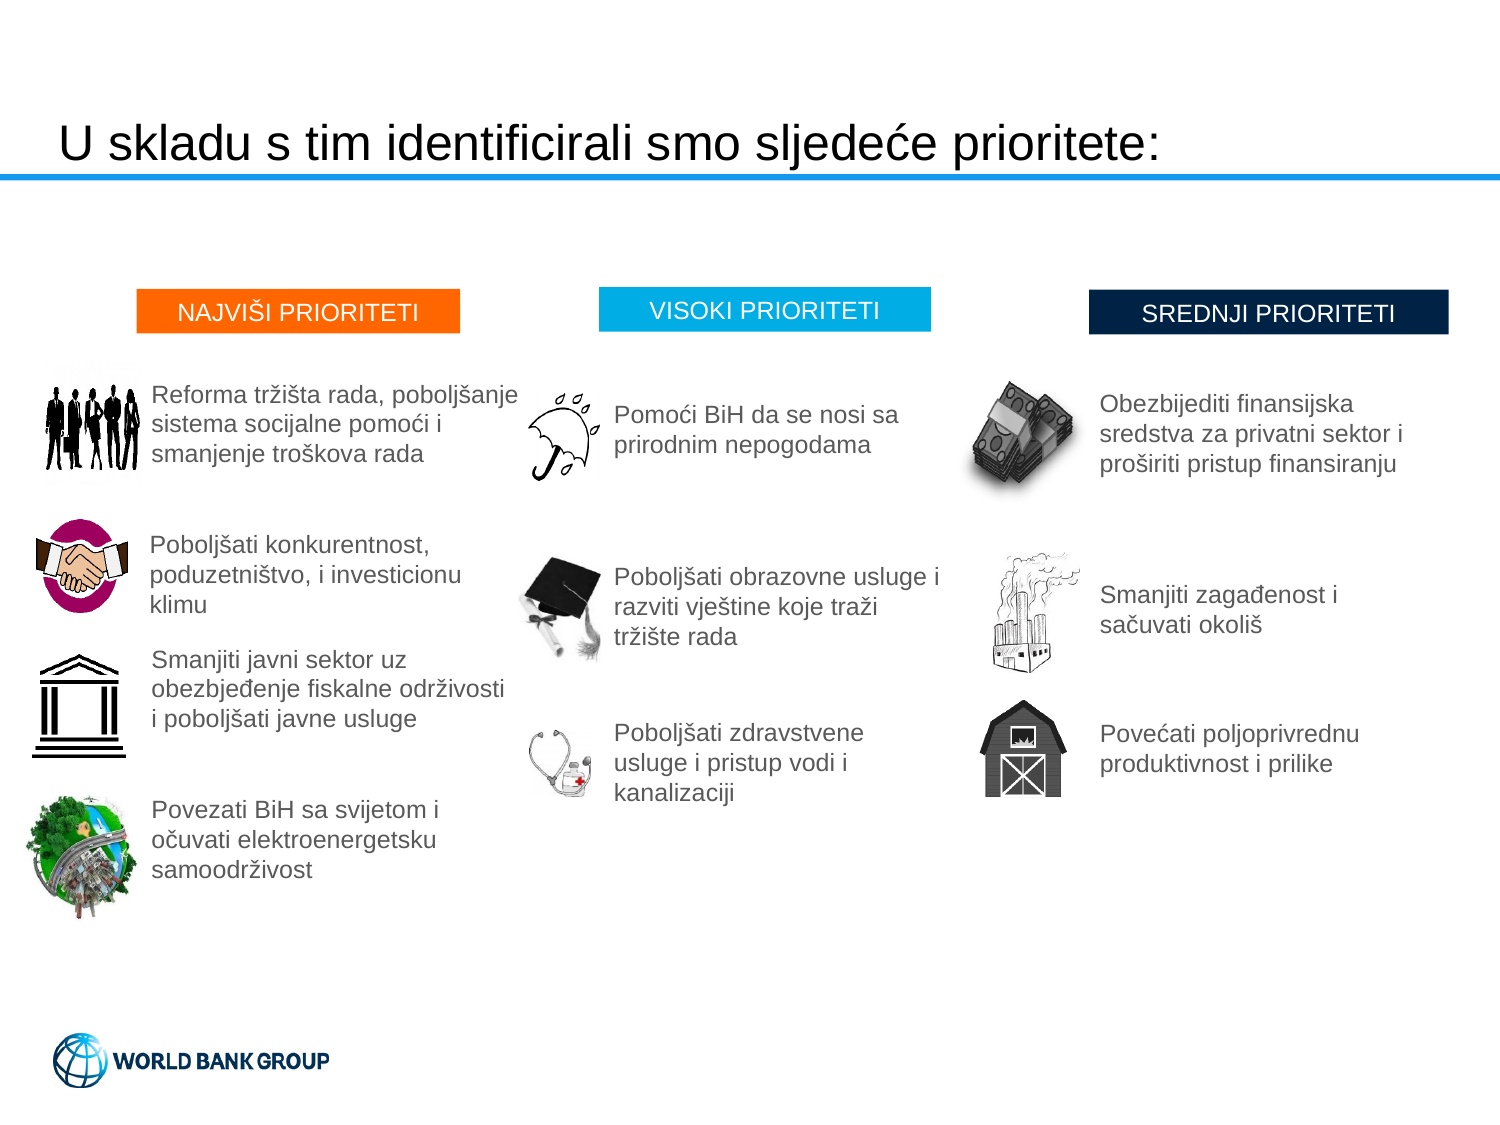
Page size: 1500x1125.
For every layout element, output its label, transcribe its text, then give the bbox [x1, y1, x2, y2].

picture [25, 785, 143, 921]
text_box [552, 286, 972, 816]
picture [0, 174, 1500, 180]
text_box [955, 289, 1449, 813]
picture [36, 519, 128, 613]
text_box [134, 288, 555, 893]
picture [32, 654, 126, 759]
title U skladu s tim identificirali smo sljedeće prioritete: [58, 49, 1447, 174]
picture [53, 1033, 329, 1088]
picture [43, 361, 141, 485]
picture [77, 1045, 85, 1055]
picture [69, 1043, 79, 1050]
